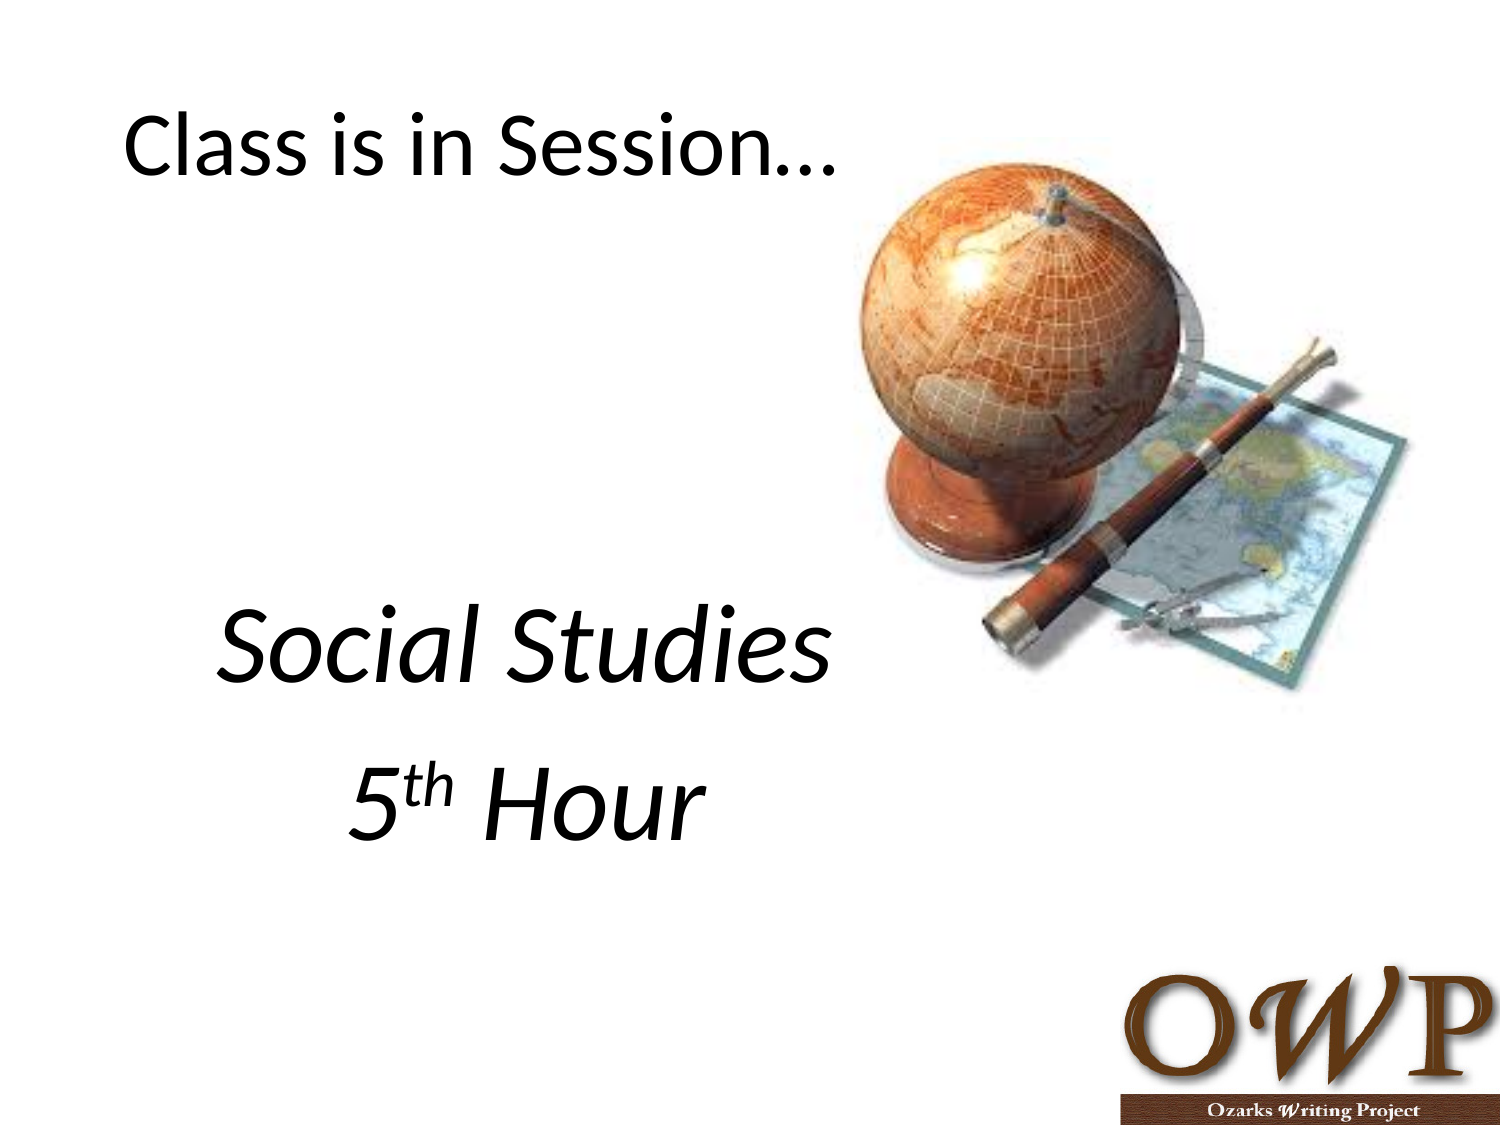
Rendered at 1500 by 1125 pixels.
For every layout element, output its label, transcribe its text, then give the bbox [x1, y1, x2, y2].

title Class is in Session… [75, 45, 888, 233]
picture [1120, 957, 1500, 1125]
list Social Studies 5th Hour [75, 562, 975, 1093]
picture [812, 137, 1425, 726]
